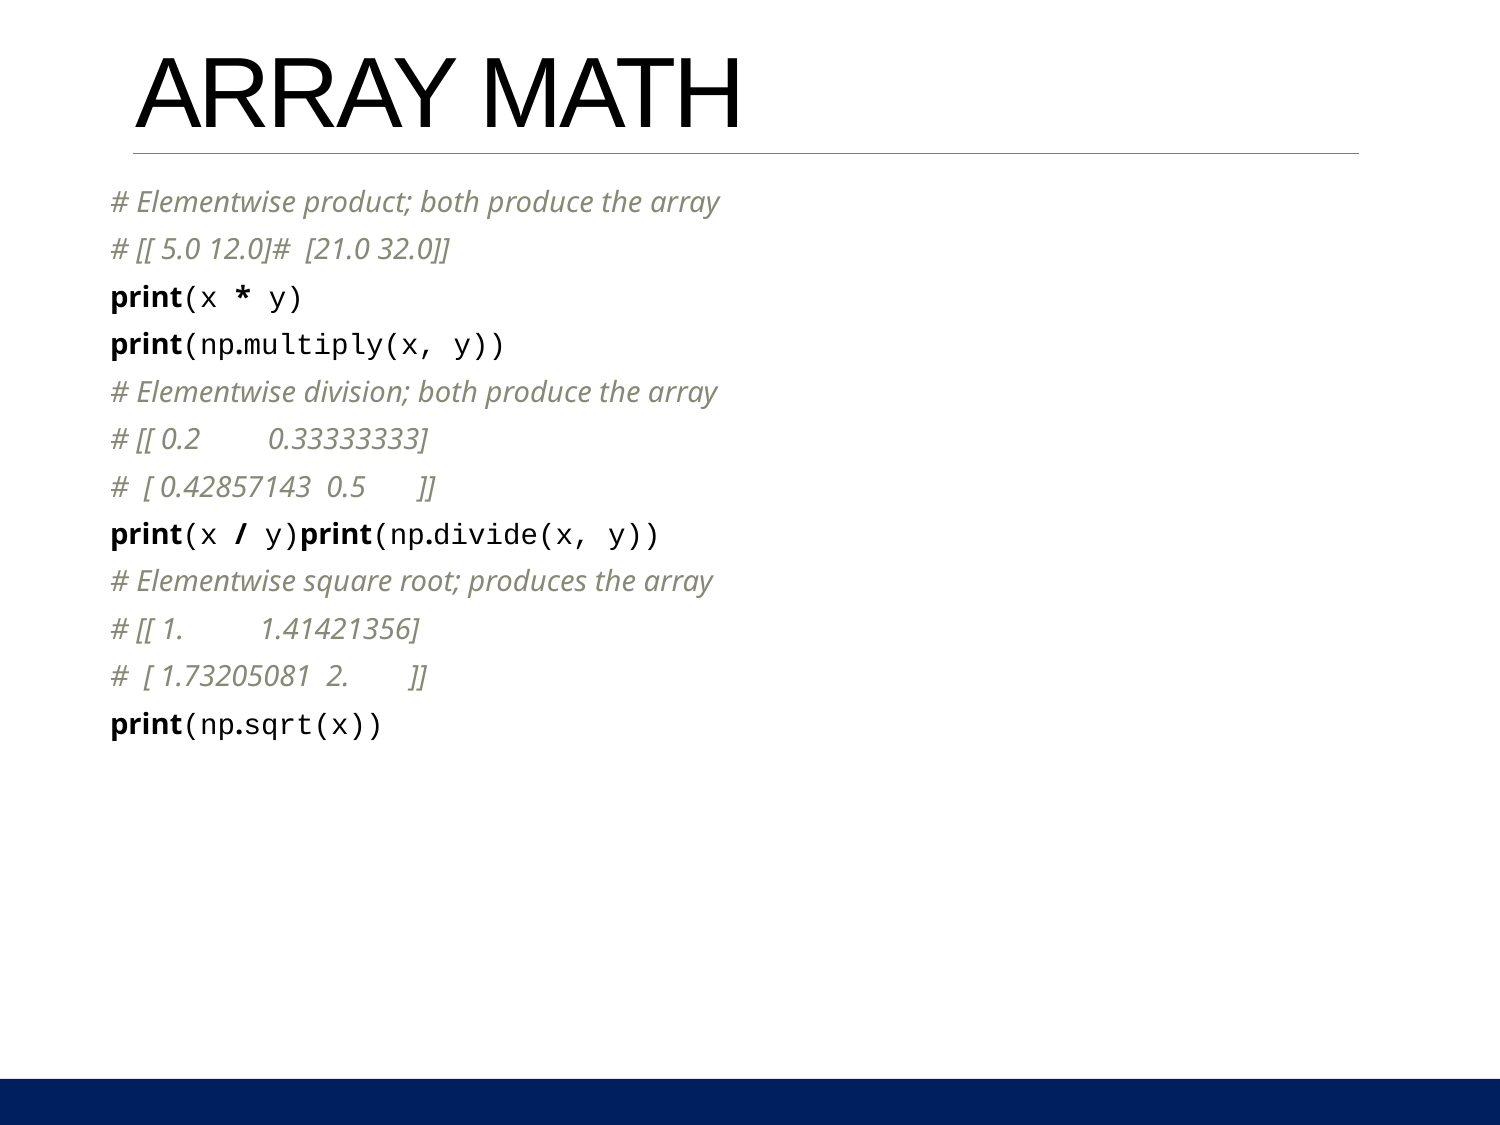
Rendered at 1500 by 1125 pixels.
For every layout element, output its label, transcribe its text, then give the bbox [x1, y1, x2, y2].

text_box # Elementwise product; both produce the array # [[ 5.0 12.0]# [21.0 32.0]] print(x * y) print(np.multiply(x, y)) # Elementwise division; both produce the array # [[ 0.2 0.33333333] # [ 0.42857143 0.5 ]] print(x / y)print(np.divide(x, y)) # Elementwise square root; produces the array # [[ 1. 1.41421356] # [ 1.73205081 2. ]] print(np.sqrt(x)) [107, 158, 1475, 741]
title ARRAY MATH [132, 24, 1450, 158]
